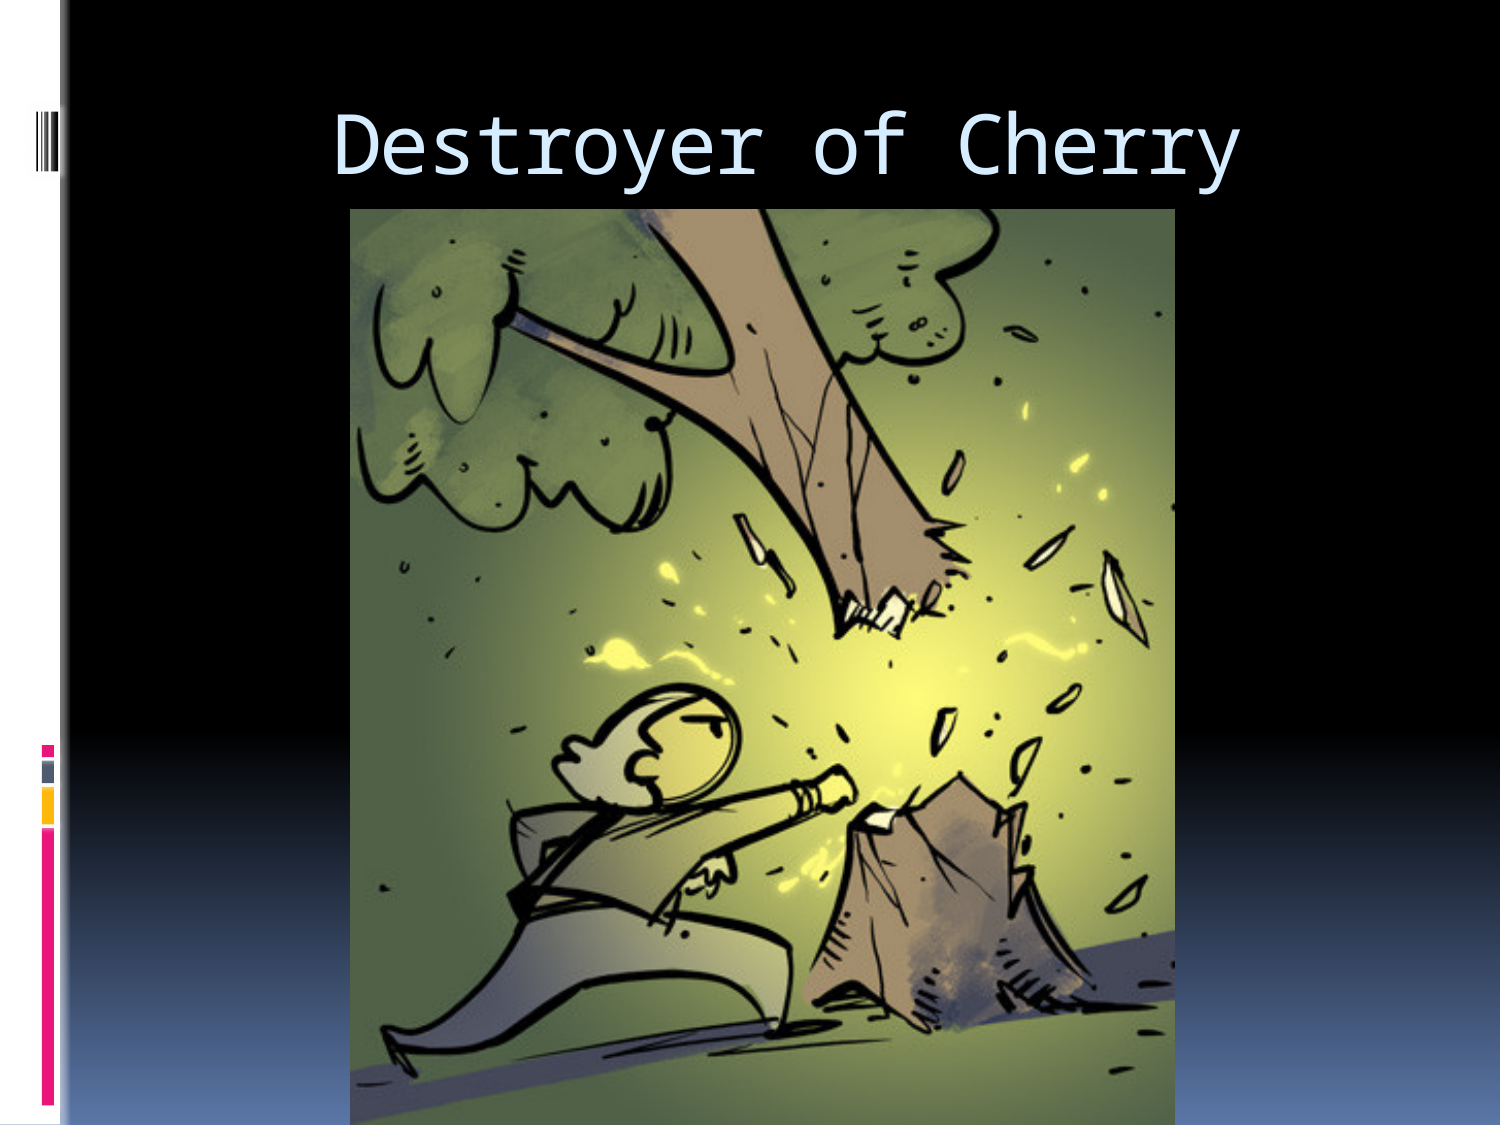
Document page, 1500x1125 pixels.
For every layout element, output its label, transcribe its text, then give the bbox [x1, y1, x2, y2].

title Destroyer of Cherry Trees? [150, 83, 1425, 234]
picture [349, 208, 1176, 1125]
